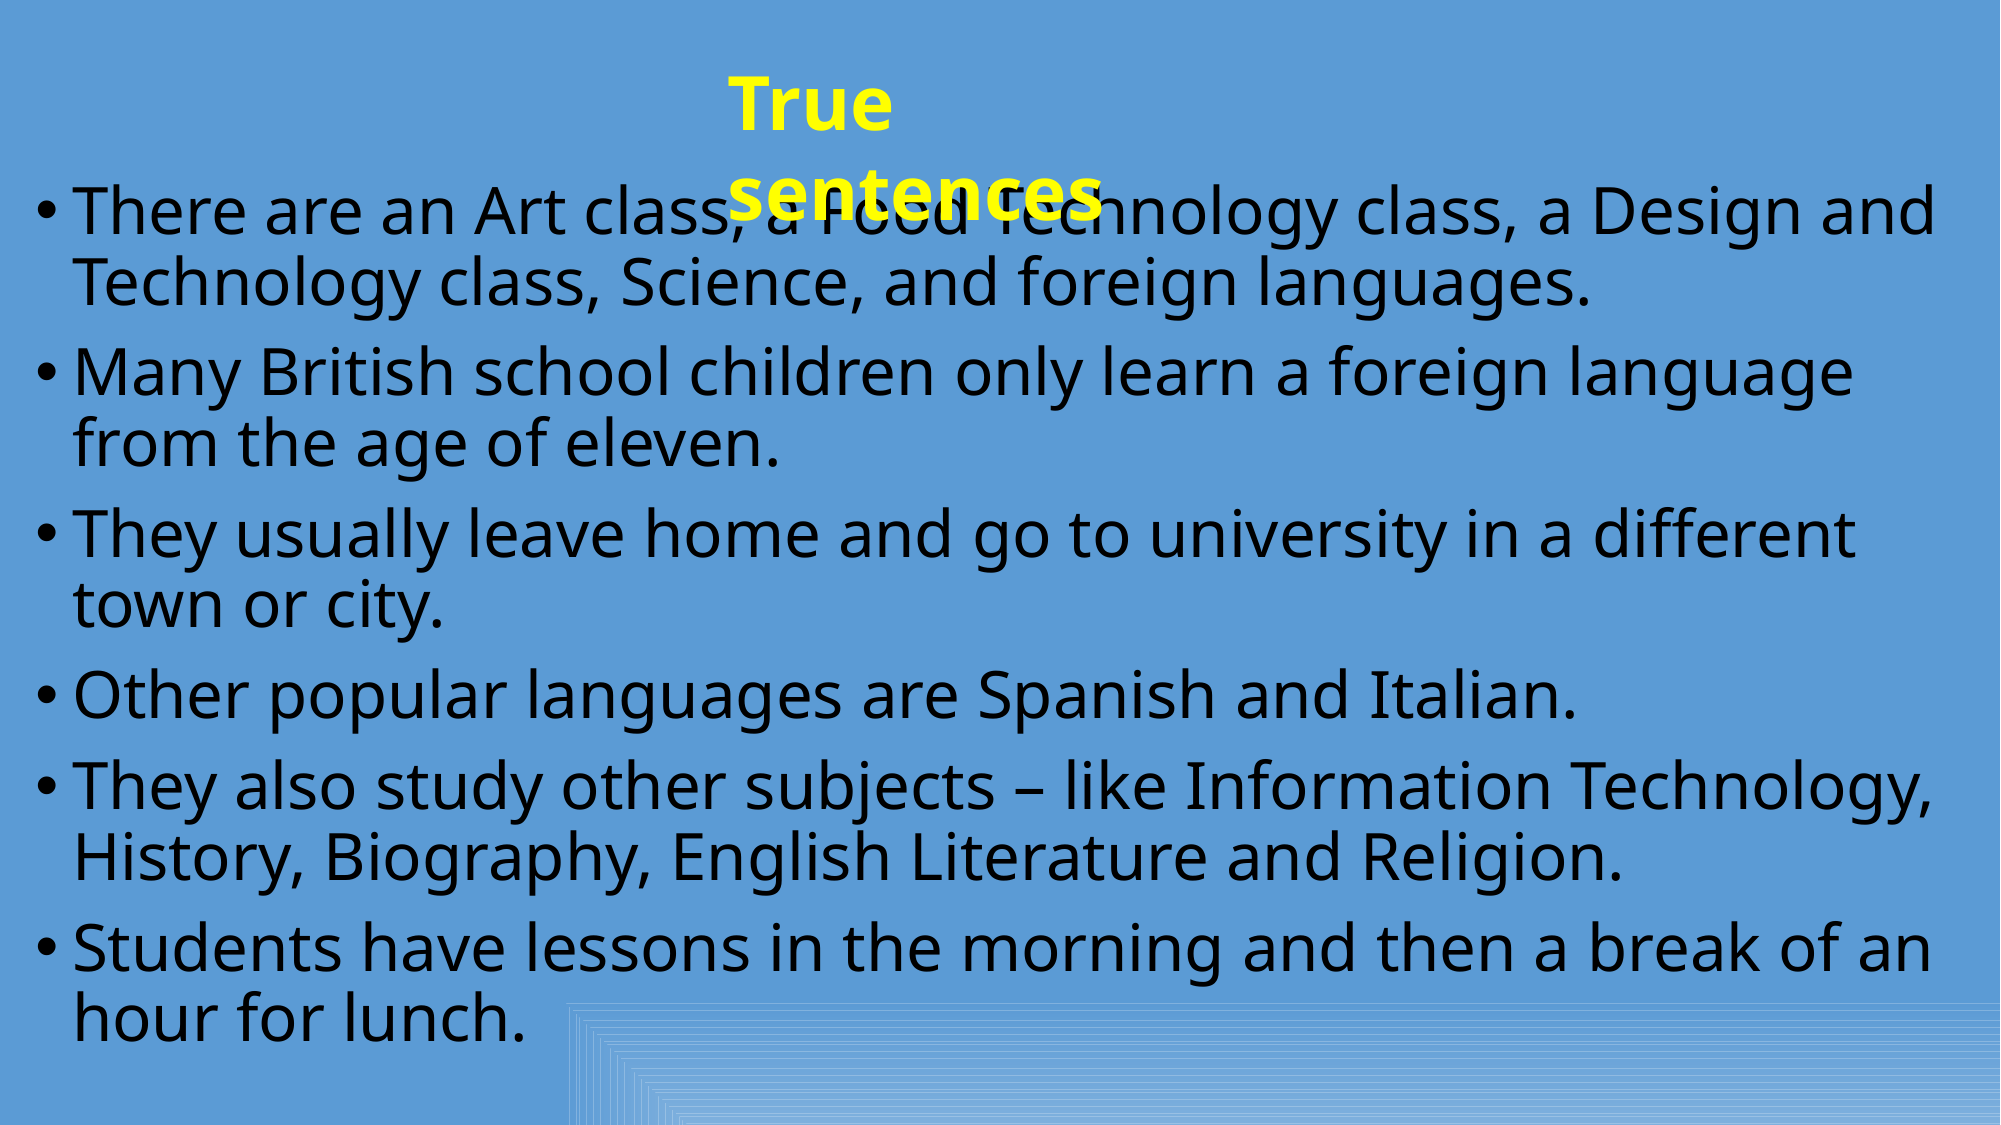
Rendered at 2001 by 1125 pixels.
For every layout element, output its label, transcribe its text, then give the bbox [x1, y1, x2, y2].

list There are an Art class, a Food Technology class, a Design and Technology class, Science, and foreign languages. Many British school children only learn a foreign language from the age of eleven. They usually leave home and go to university in a different town or city. Other popular languages are Spanish and Italian. They also study other subjects – like Information Technology, History, Biography, English Literature and Religion. Students have lessons in the morning and then a break of an hour for lunch. [20, 170, 1960, 1092]
text_box True sentences [712, 48, 1290, 243]
